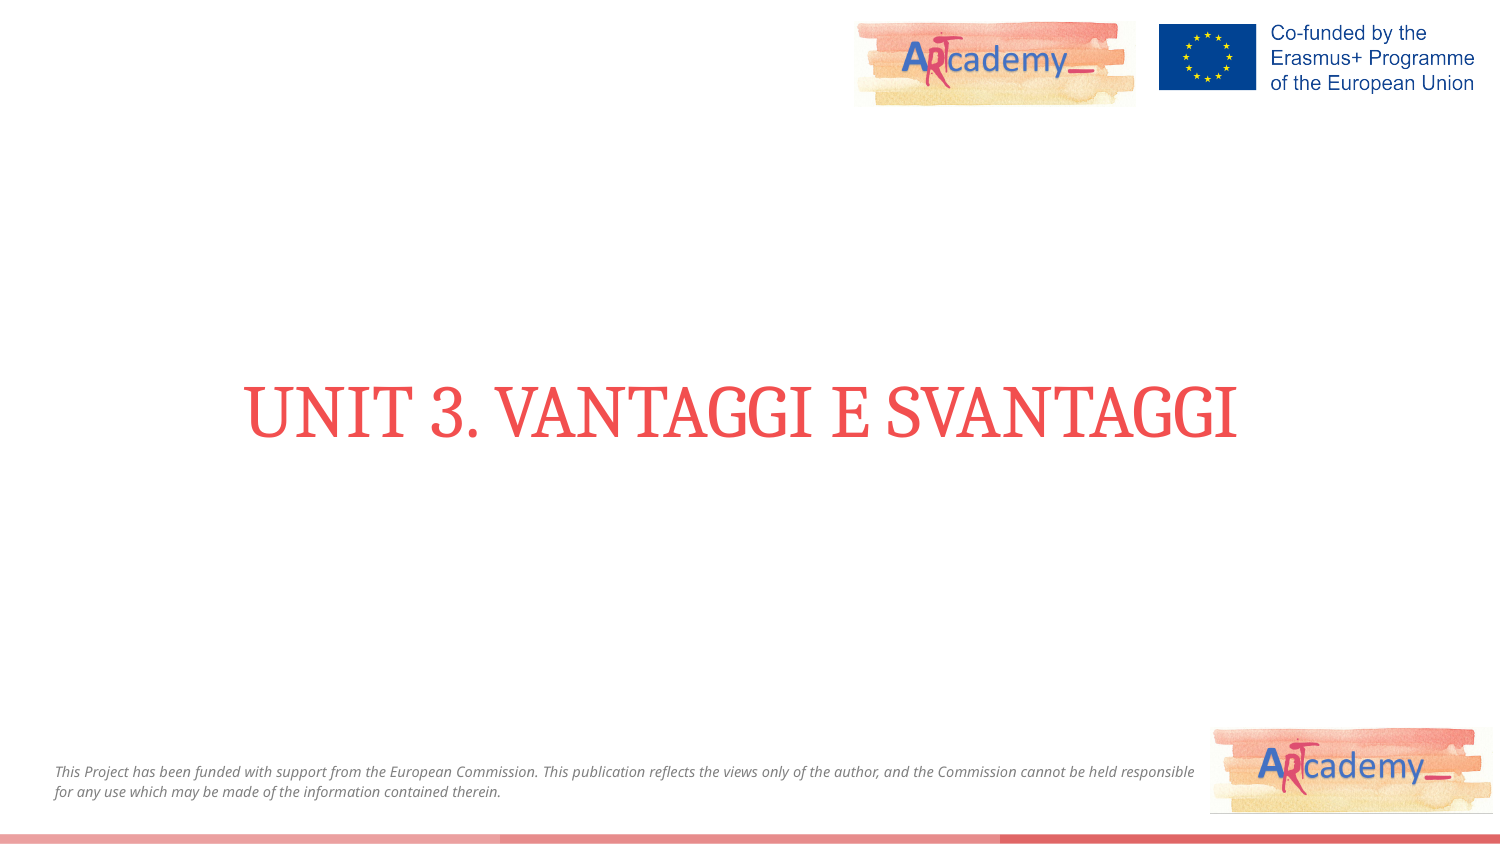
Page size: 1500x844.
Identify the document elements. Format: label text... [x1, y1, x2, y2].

picture [854, 2, 1137, 138]
picture [1210, 709, 1493, 844]
text_box This Project has been funded with support from the European Commission. This publication reflects the views only of the author, and the Commission cannot be held responsible for any use which may be made of the information contained therein. [39, 754, 1205, 799]
title UNIT 3. VANTAGGI E SVANTAGGI [164, 259, 1336, 468]
picture [1158, 24, 1474, 94]
